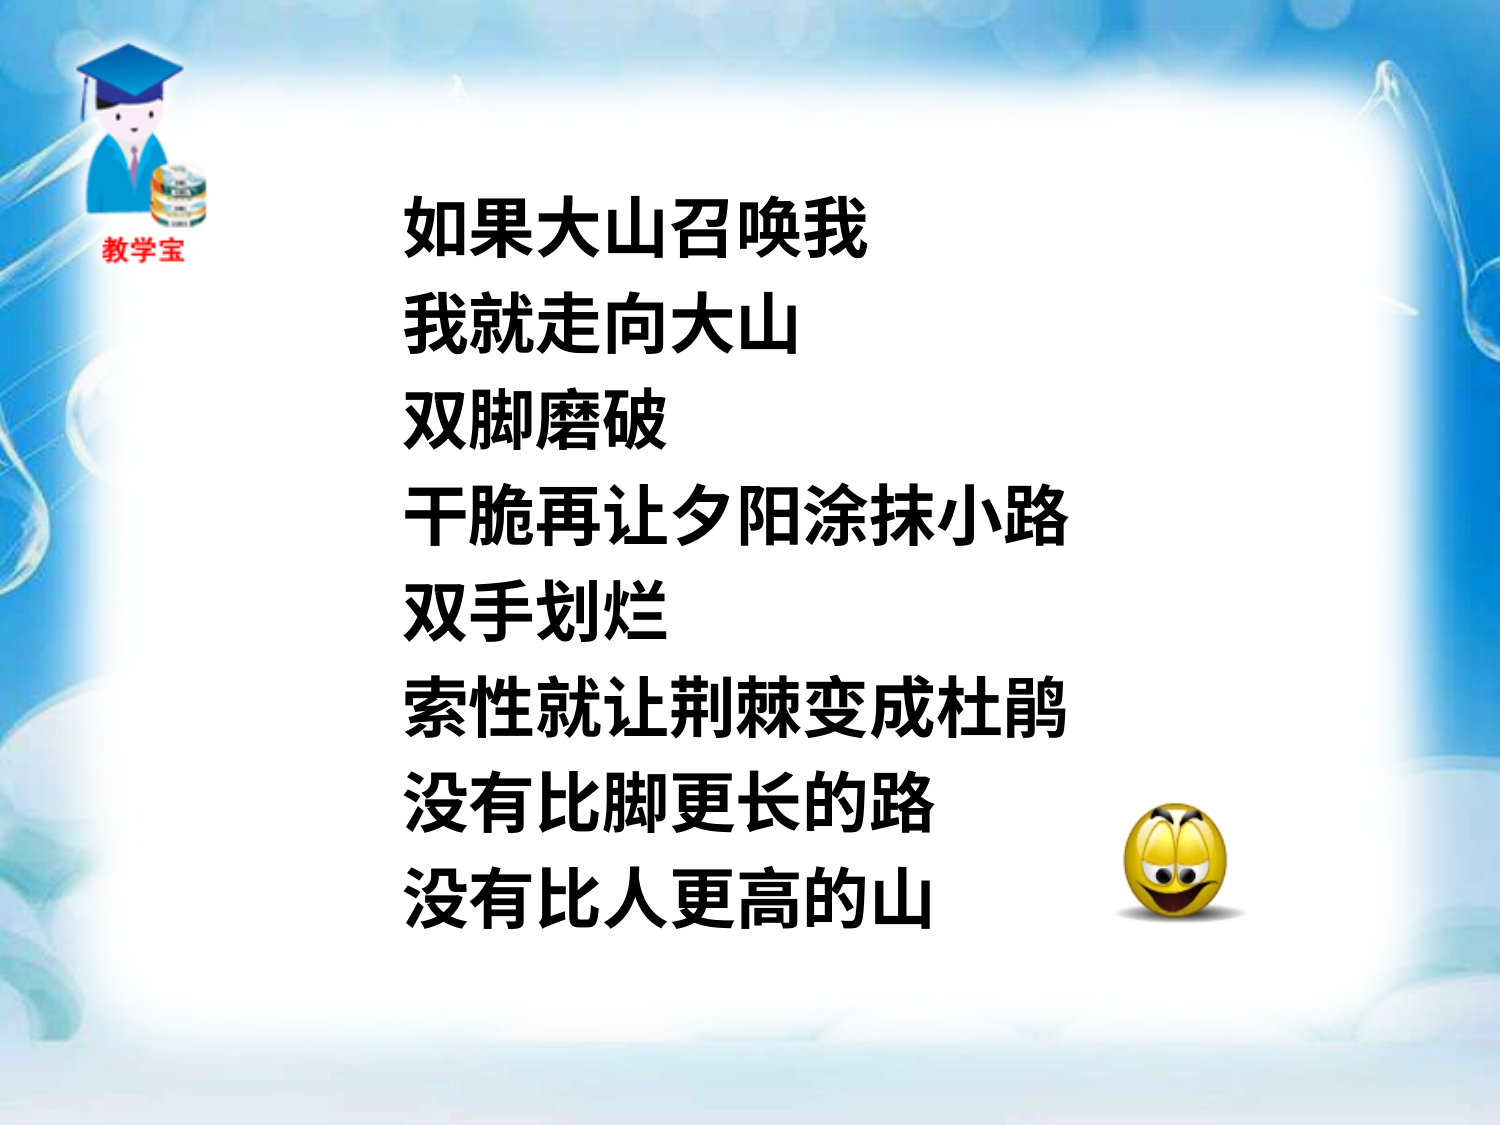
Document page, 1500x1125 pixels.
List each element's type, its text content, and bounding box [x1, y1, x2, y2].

text_box 如果大山召唤我 我就走向大山 双脚磨破 干脆再让夕阳涂抹小路 双手划烂 索性就让荆棘变成杜鹃 没有比脚更长的路 没有比人更高的山 [387, 162, 1138, 945]
picture [0, 0, 1500, 1125]
